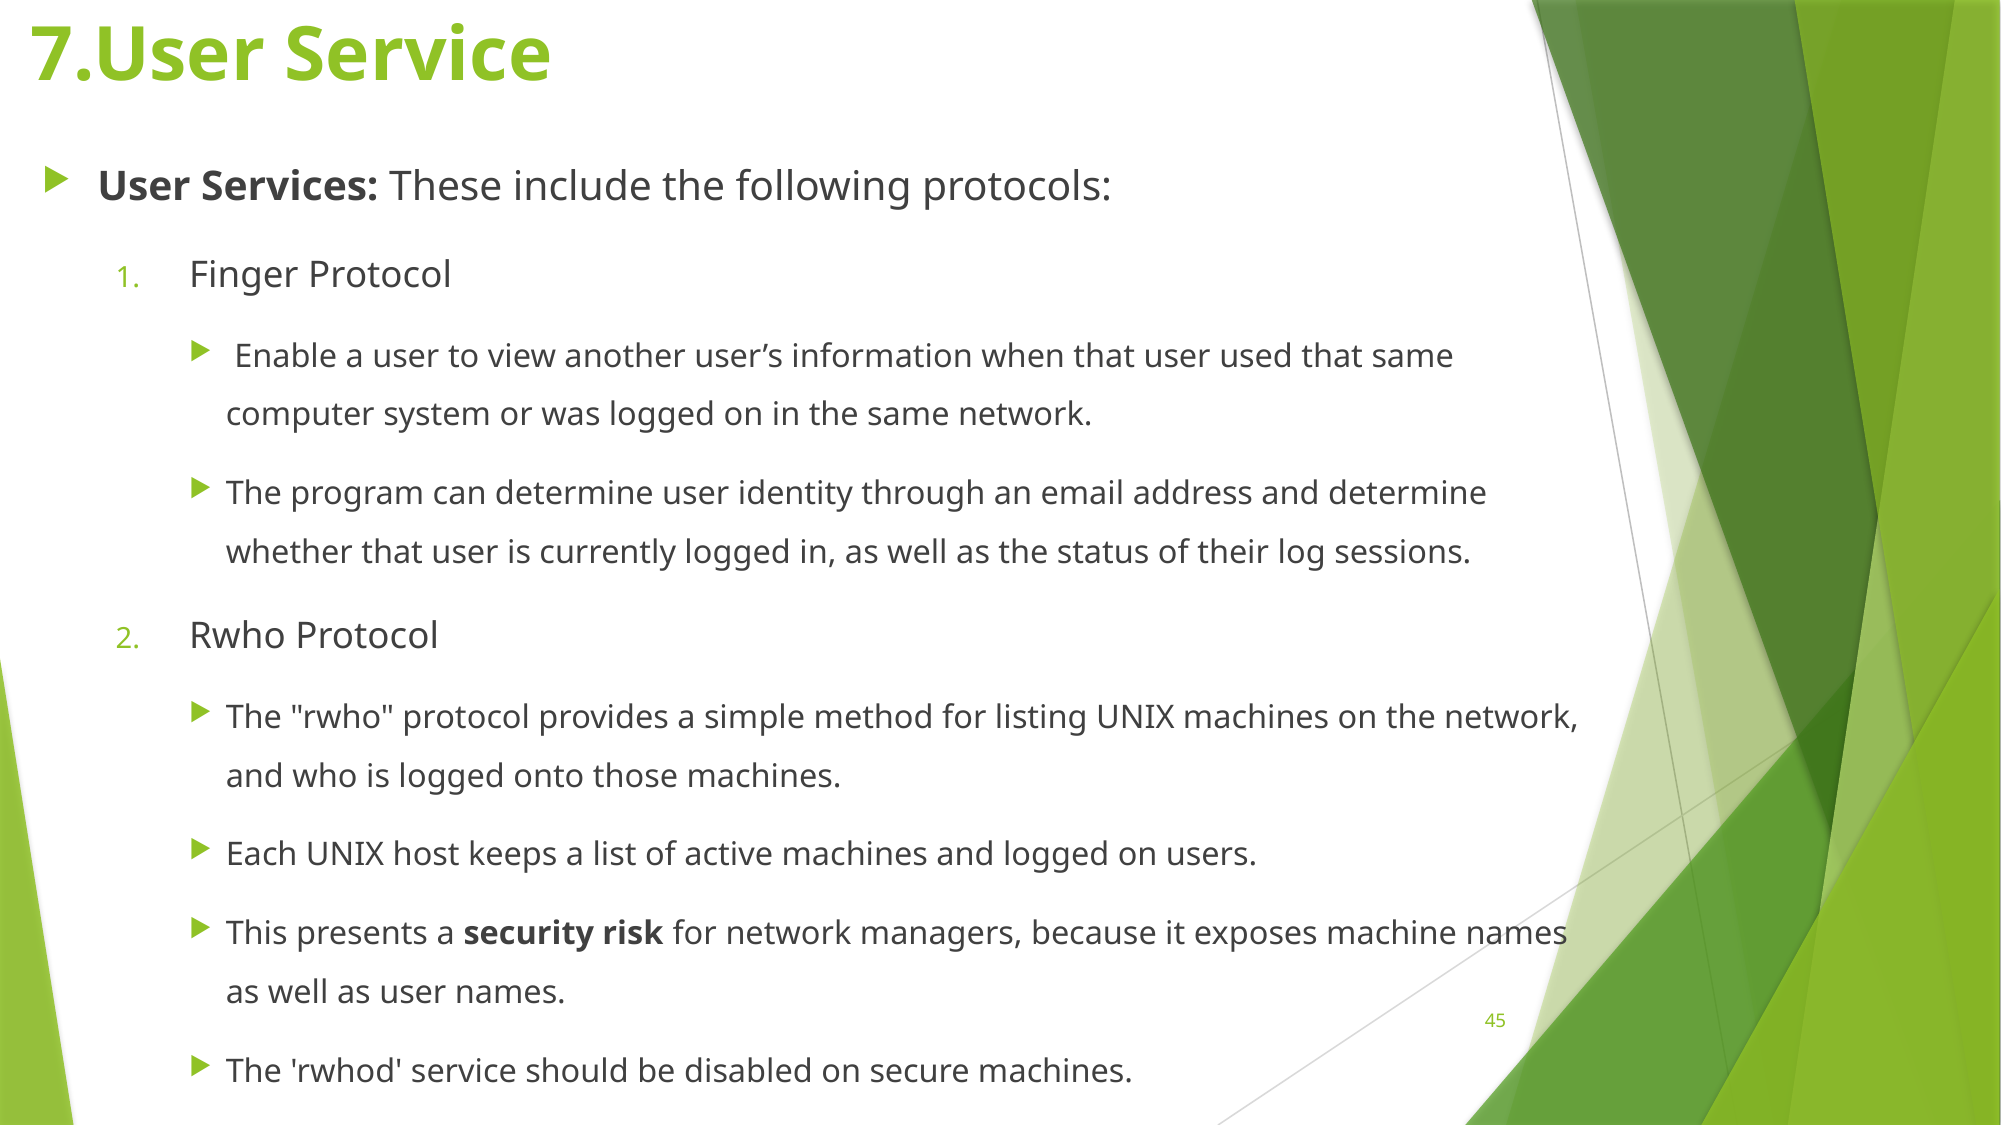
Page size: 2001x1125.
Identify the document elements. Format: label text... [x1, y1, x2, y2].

list User Services: These include the following protocols: Finger Protocol Enable a user to view another user’s information when that user used that same computer system or was logged on in the same network. The program can determine user identity through an email address and determine whether that user is currently logged in, as well as the status of their log sessions. Rwho Protocol The "rwho" protocol provides a simple method for listing UNIX machines on the network, and who is logged onto those machines. Each UNIX host keeps a list of active machines and logged on users. This presents a security risk for network managers, because it exposes machine names as well as user names. The 'rwhod' service should be disabled on secure machines. [27, 127, 1605, 1097]
title 7.User Service [0, 0, 1721, 215]
slide_number 45 [1409, 991, 1522, 1051]
